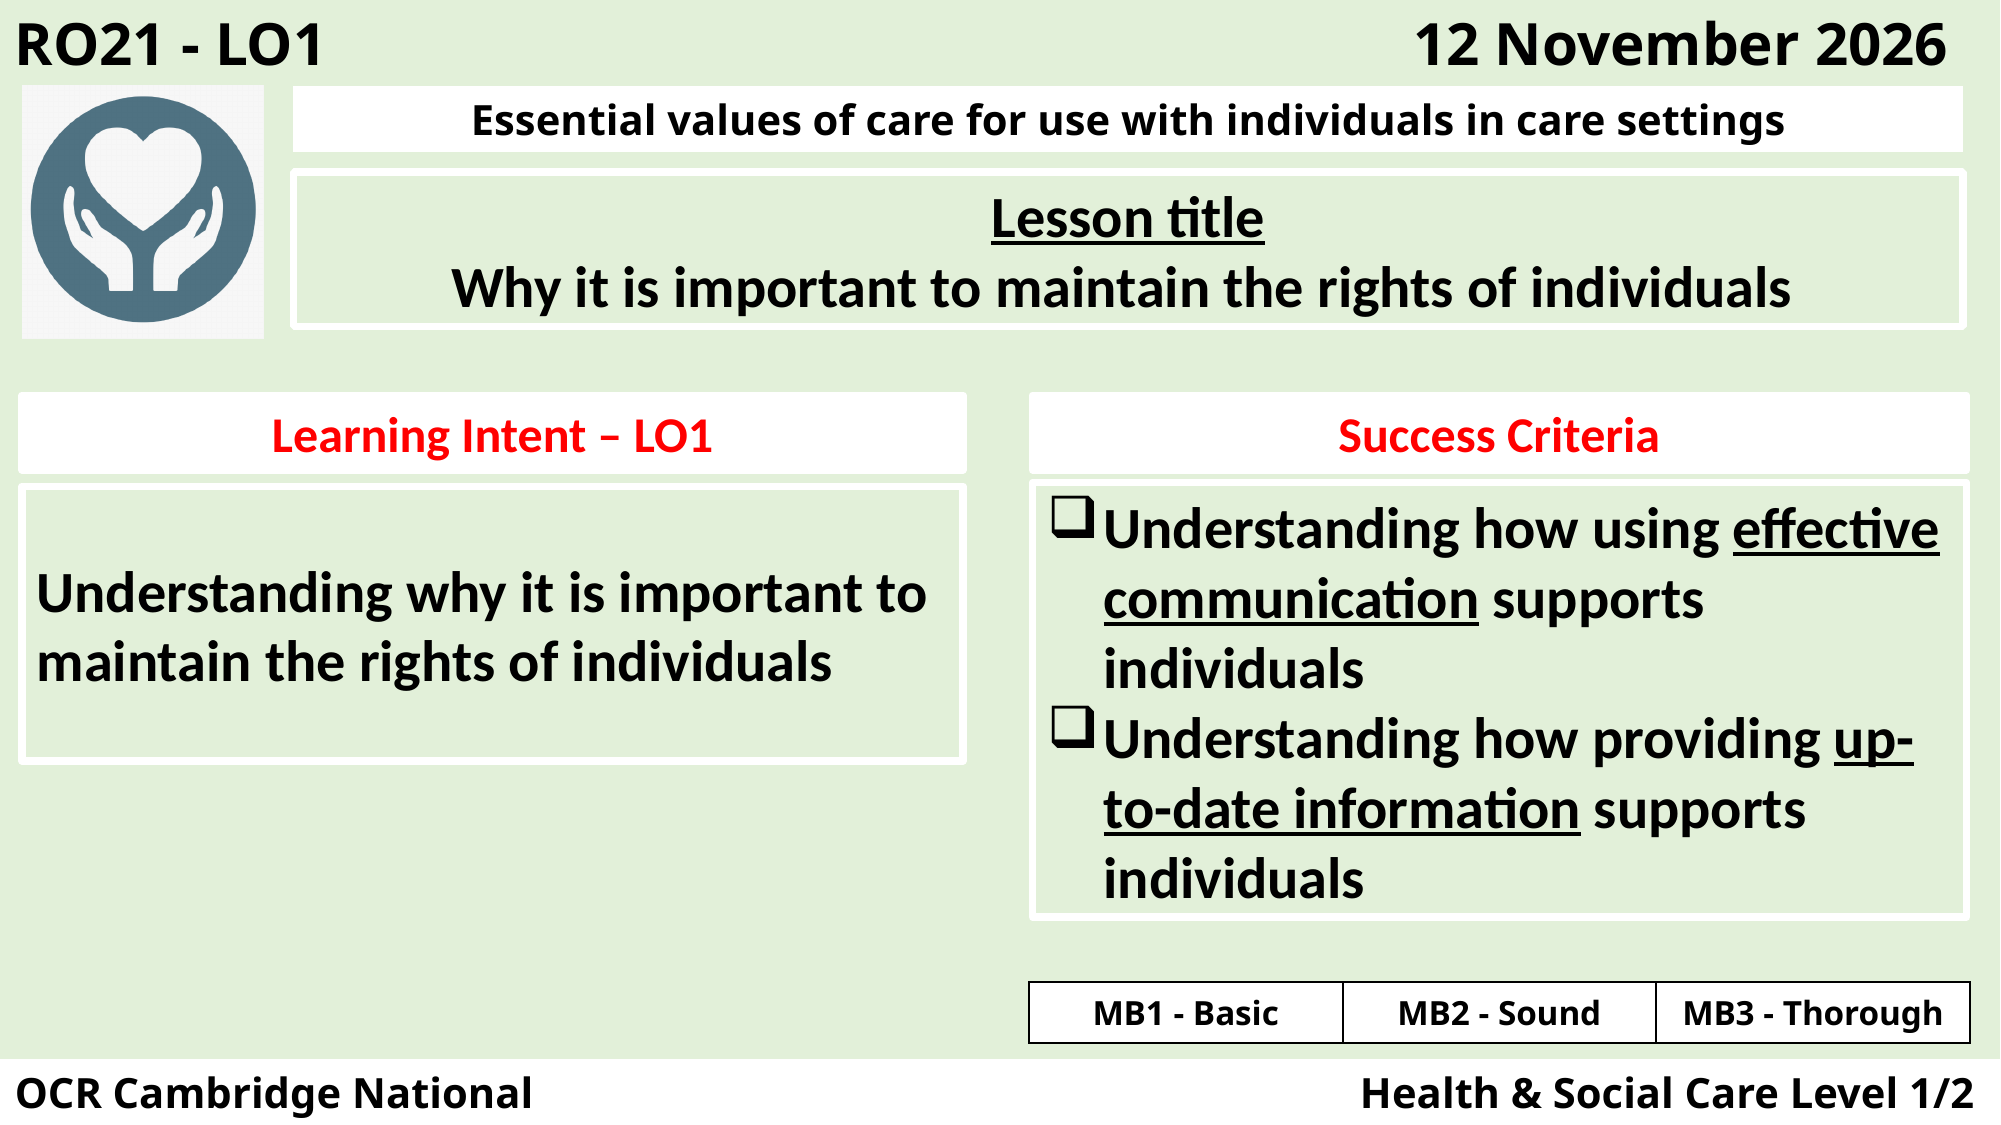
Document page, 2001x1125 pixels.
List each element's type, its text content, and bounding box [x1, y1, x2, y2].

text_box 13 September 2020 [1205, 0, 1964, 94]
text_box Learning Intent – LO1 [21, 395, 964, 470]
text_box Essential values of care for use with individuals in care settings [293, 86, 1963, 152]
table_header MB2 - Sound [1344, 983, 1655, 1042]
text_box Health & Social Care Level 1/2 [873, 1059, 2000, 1125]
text_box Lesson title Why it is important to maintain the rights of individuals [293, 171, 1963, 327]
text_box Understanding how using effective communication supports individuals Understanding how providing up-to-date information supports individuals [1032, 482, 1967, 918]
table_header MB1 - Basic [1030, 983, 1342, 1042]
text_box OCR Cambridge National [0, 1059, 873, 1125]
picture [22, 85, 264, 339]
text_box Success Criteria [1032, 395, 1967, 470]
text_box Understanding why it is important to maintain the rights of individuals [21, 486, 964, 761]
table_header MB3 - Thorough [1657, 983, 1969, 1042]
text_box RO21 - LO1 [0, 0, 398, 85]
